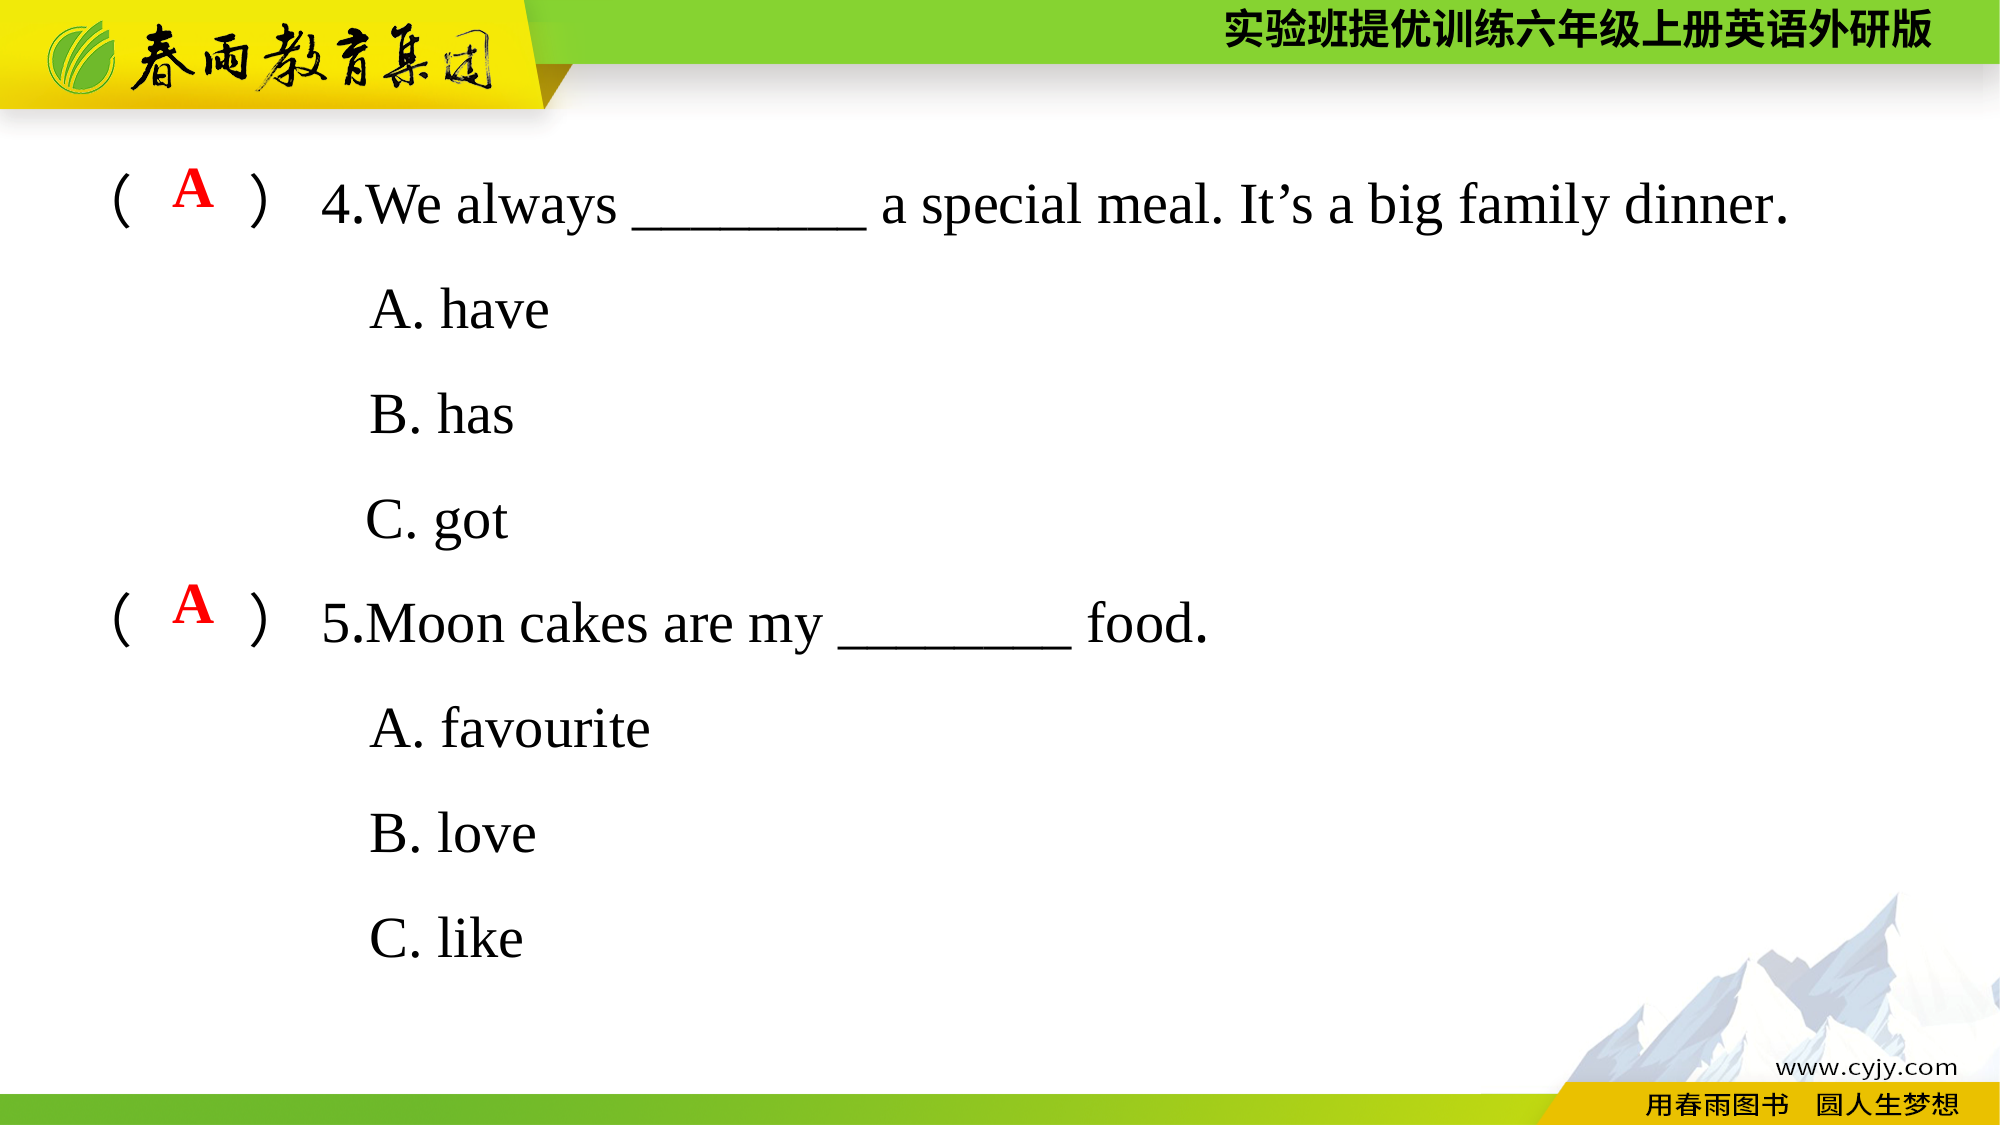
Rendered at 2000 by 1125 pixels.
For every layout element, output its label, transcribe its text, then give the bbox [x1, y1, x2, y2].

text_box A [157, 557, 230, 643]
picture [0, 0, 2000, 1125]
list （ ）4.We always ________ a special meal. It’s a big family dinner. A. have B. has C. got （ ）5.Moon cakes are my ________ food. A. favourite B. love C. like [59, 122, 1944, 973]
text_box A [157, 141, 230, 227]
